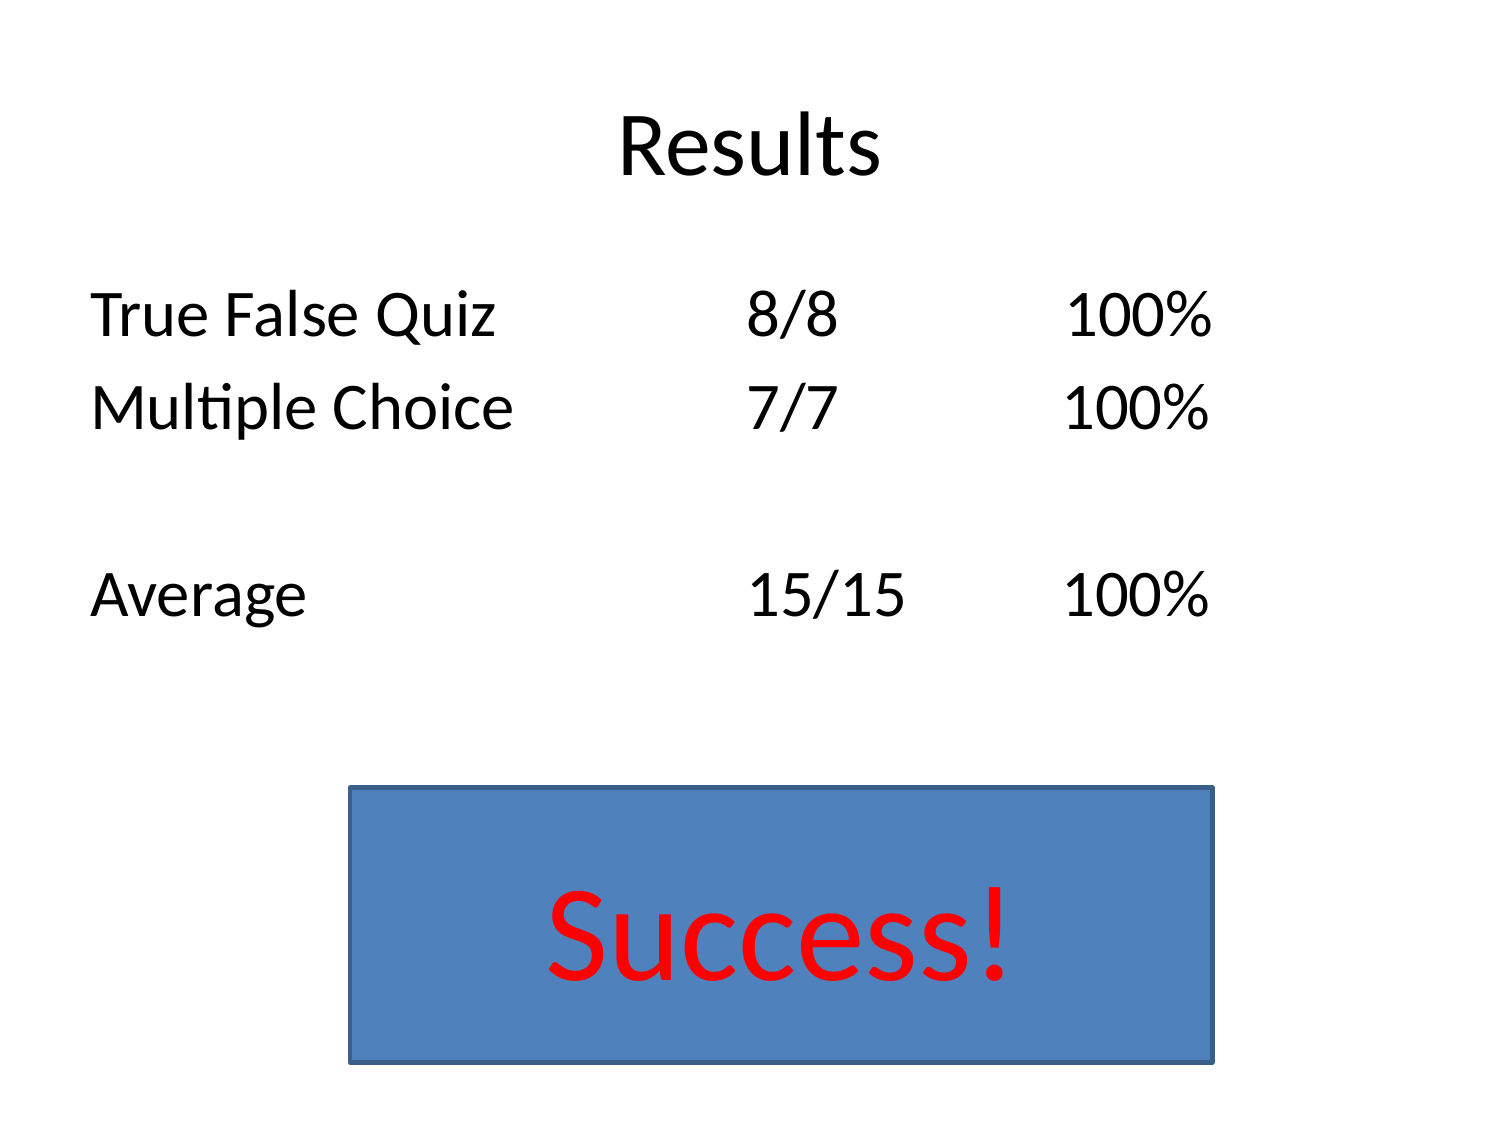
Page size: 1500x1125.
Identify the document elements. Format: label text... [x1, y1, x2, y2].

list True False Quiz 8/8 100% Multiple Choice 7/7 100% Average 15/15 100% [75, 262, 1425, 1005]
title Results [75, 45, 1425, 233]
text_box Success! [348, 785, 1215, 1065]
